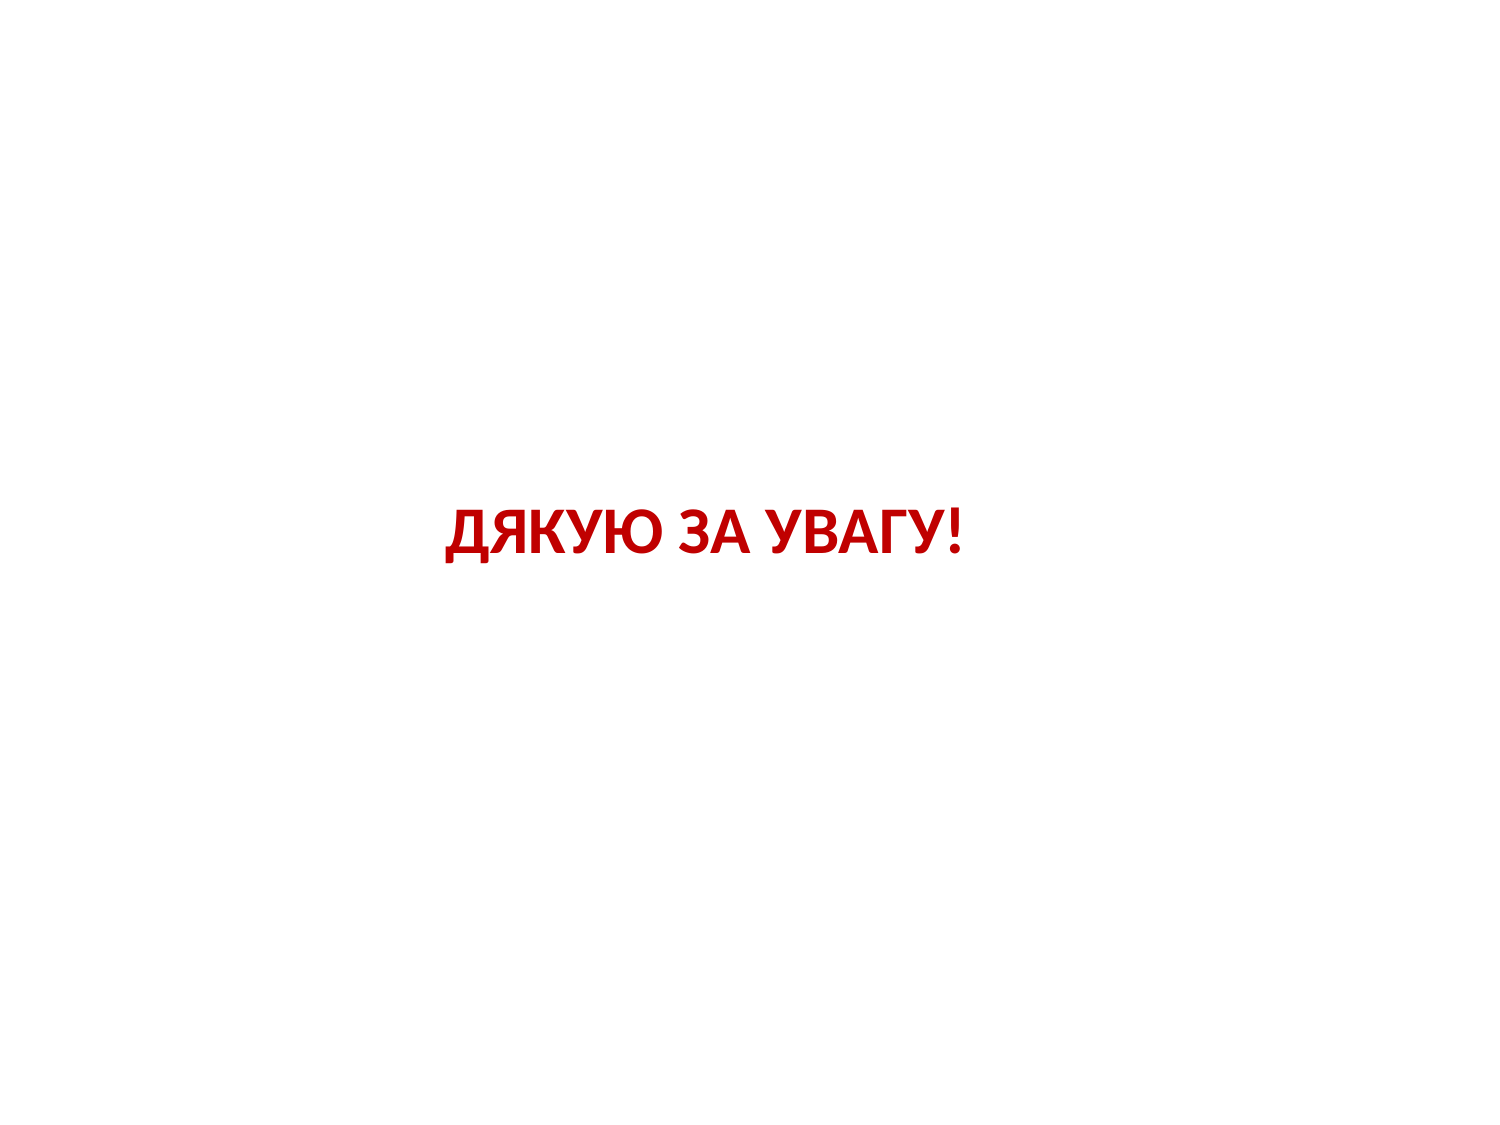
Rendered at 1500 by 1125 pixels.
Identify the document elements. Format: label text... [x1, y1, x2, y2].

text_box ДЯКУЮ ЗА УВАГУ! [431, 479, 1069, 575]
